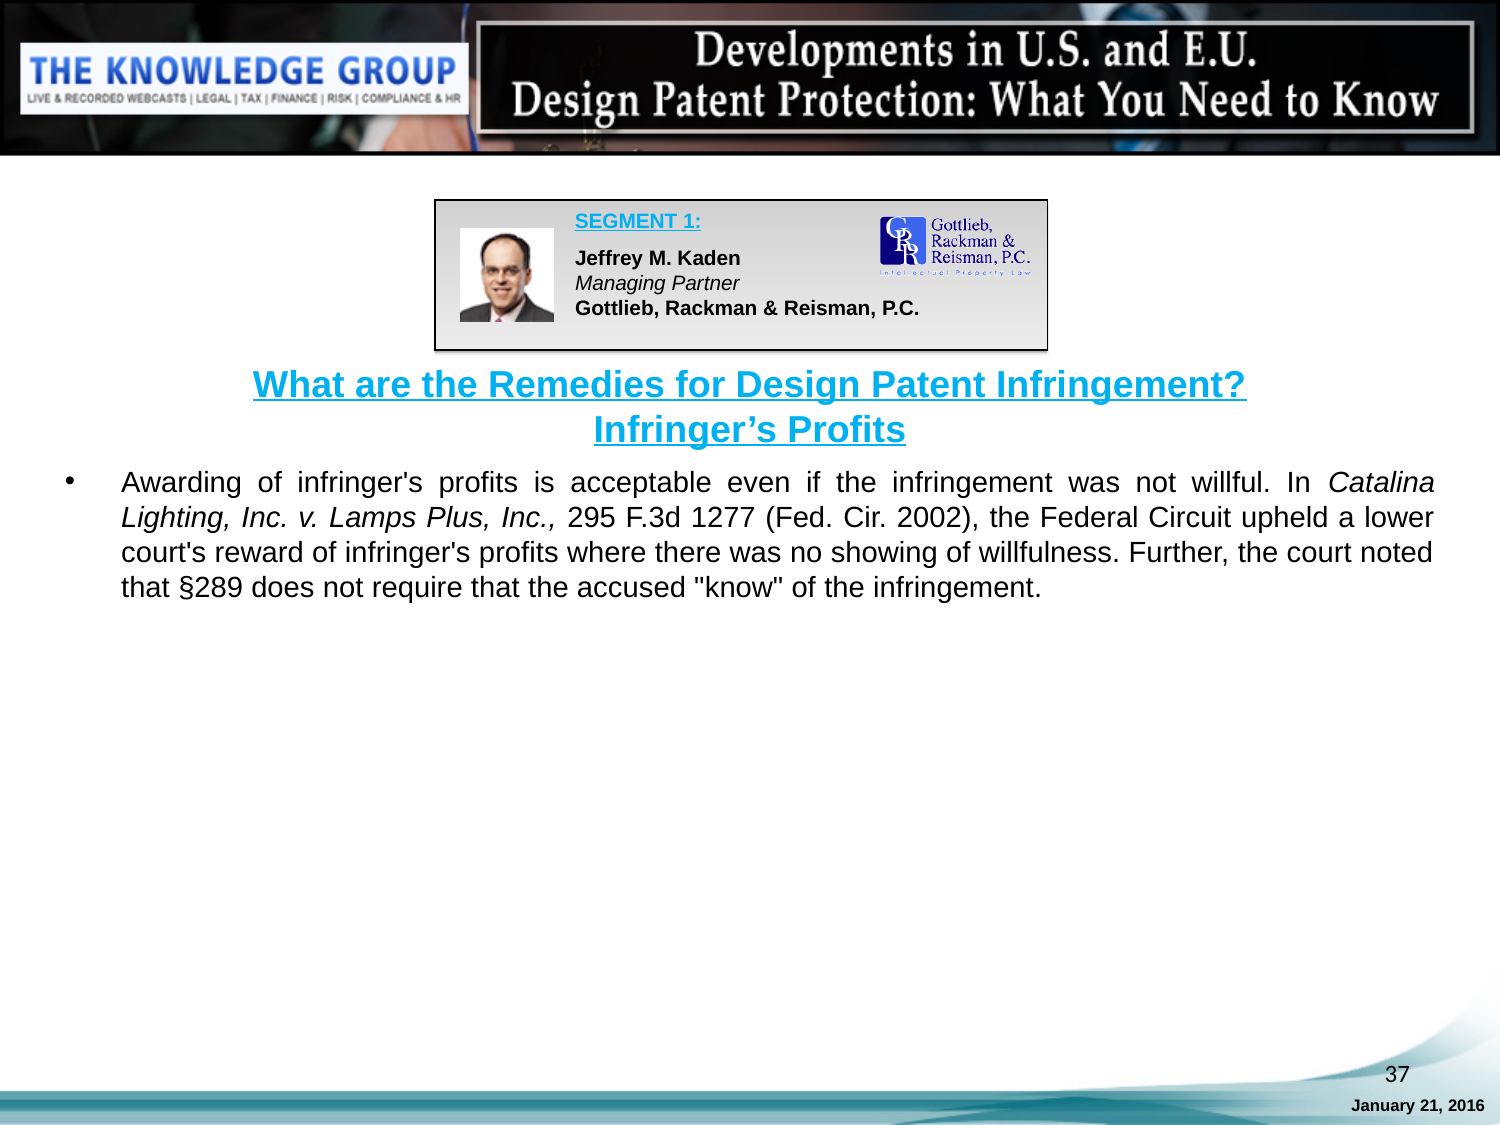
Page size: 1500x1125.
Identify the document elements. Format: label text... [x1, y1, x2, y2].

slide_number 37 [1074, 1042, 1425, 1103]
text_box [434, 199, 1048, 351]
text_box January 21, 2016 [1100, 1087, 1500, 1123]
picture [0, 0, 1500, 352]
text_box Awarding of infringer's profits is acceptable even if the infringement was not willful. In Catalina Lighting, Inc. v. Lamps Plus, Inc., 295 F.3d 1277 (Fed. Cir. 2002), the Federal Circuit upheld a lower court's reward of infringer's profits where there was no showing of willfulness. Further, the court noted that §289 does not require that the accused "know" of the infringement. [50, 455, 1450, 611]
picture [0, 457, 1500, 1125]
text_box What are the Remedies for Design Patent Infringement? Infringer’s Profits [0, 352, 1500, 457]
